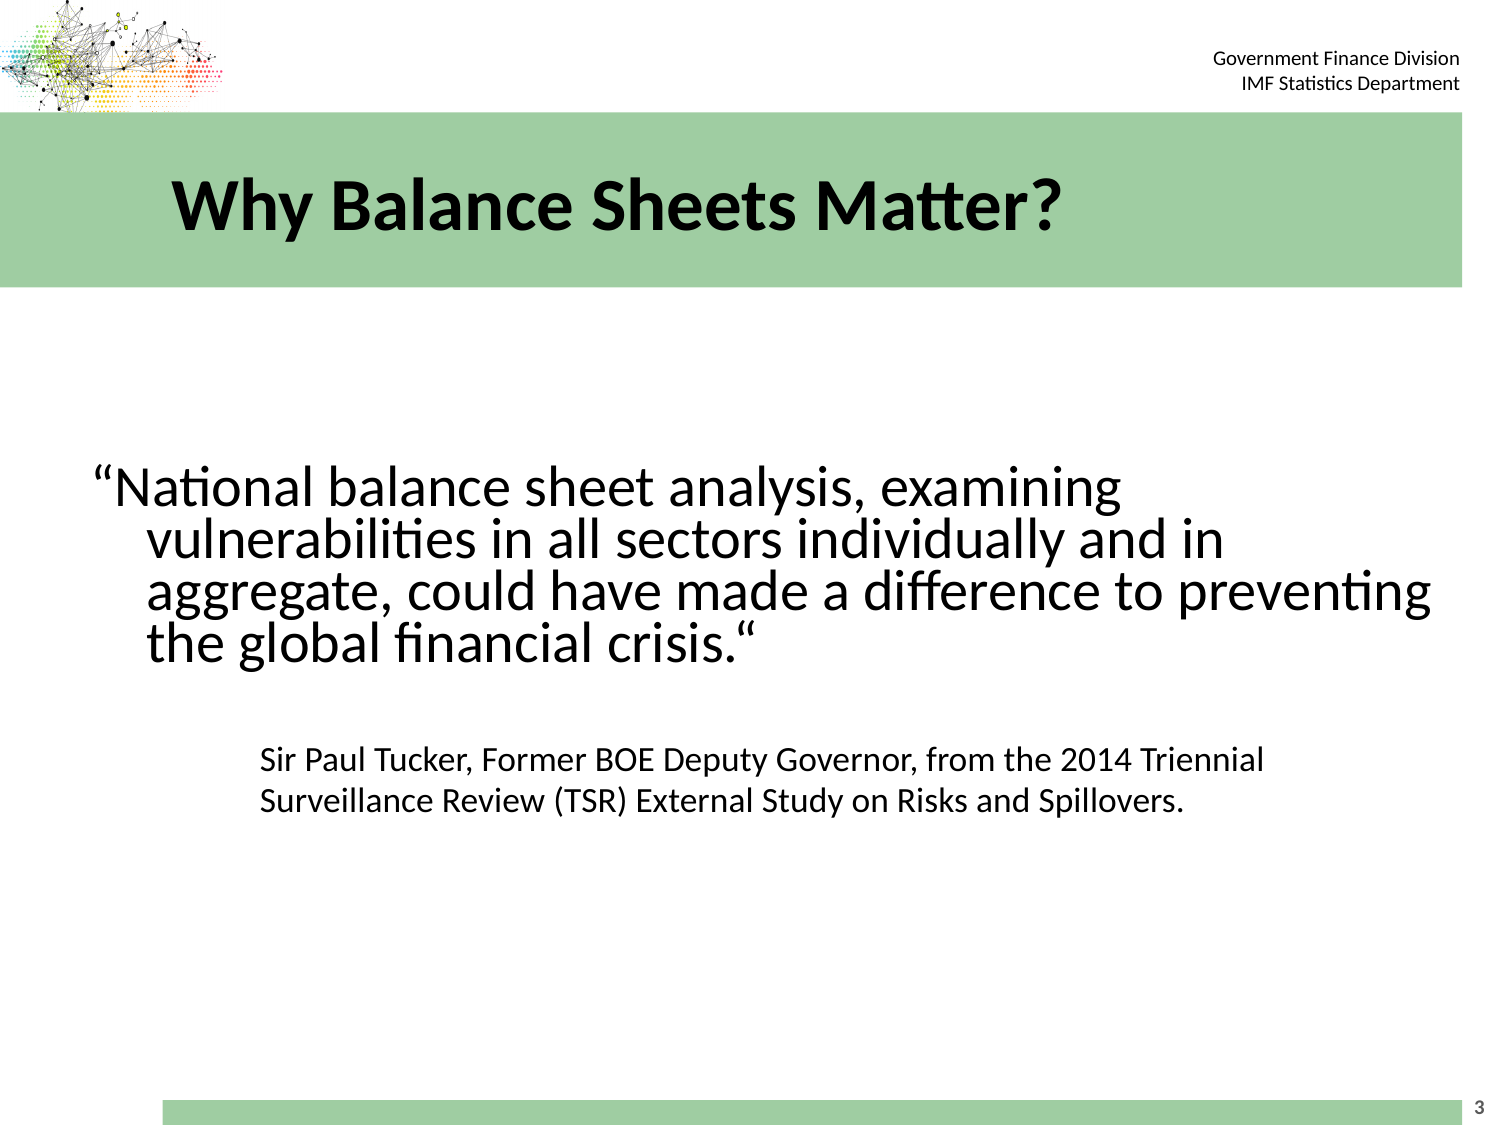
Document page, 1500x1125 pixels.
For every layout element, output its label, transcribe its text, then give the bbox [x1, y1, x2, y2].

slide_number 3 [1441, 1074, 1500, 1125]
picture [0, 0, 225, 112]
list “National balance sheet analysis, examining vulnerabilities in all sectors individually and in aggregate, could have made a difference to preventing the global financial crisis.“ Sir Paul Tucker, Former BOE Deputy Governor, from the 2014 Triennial Surveillance Review (TSR) External Study on Risks and Spillovers. [75, 312, 1463, 1088]
title Why Balance Sheets Matter? [0, 112, 1463, 288]
